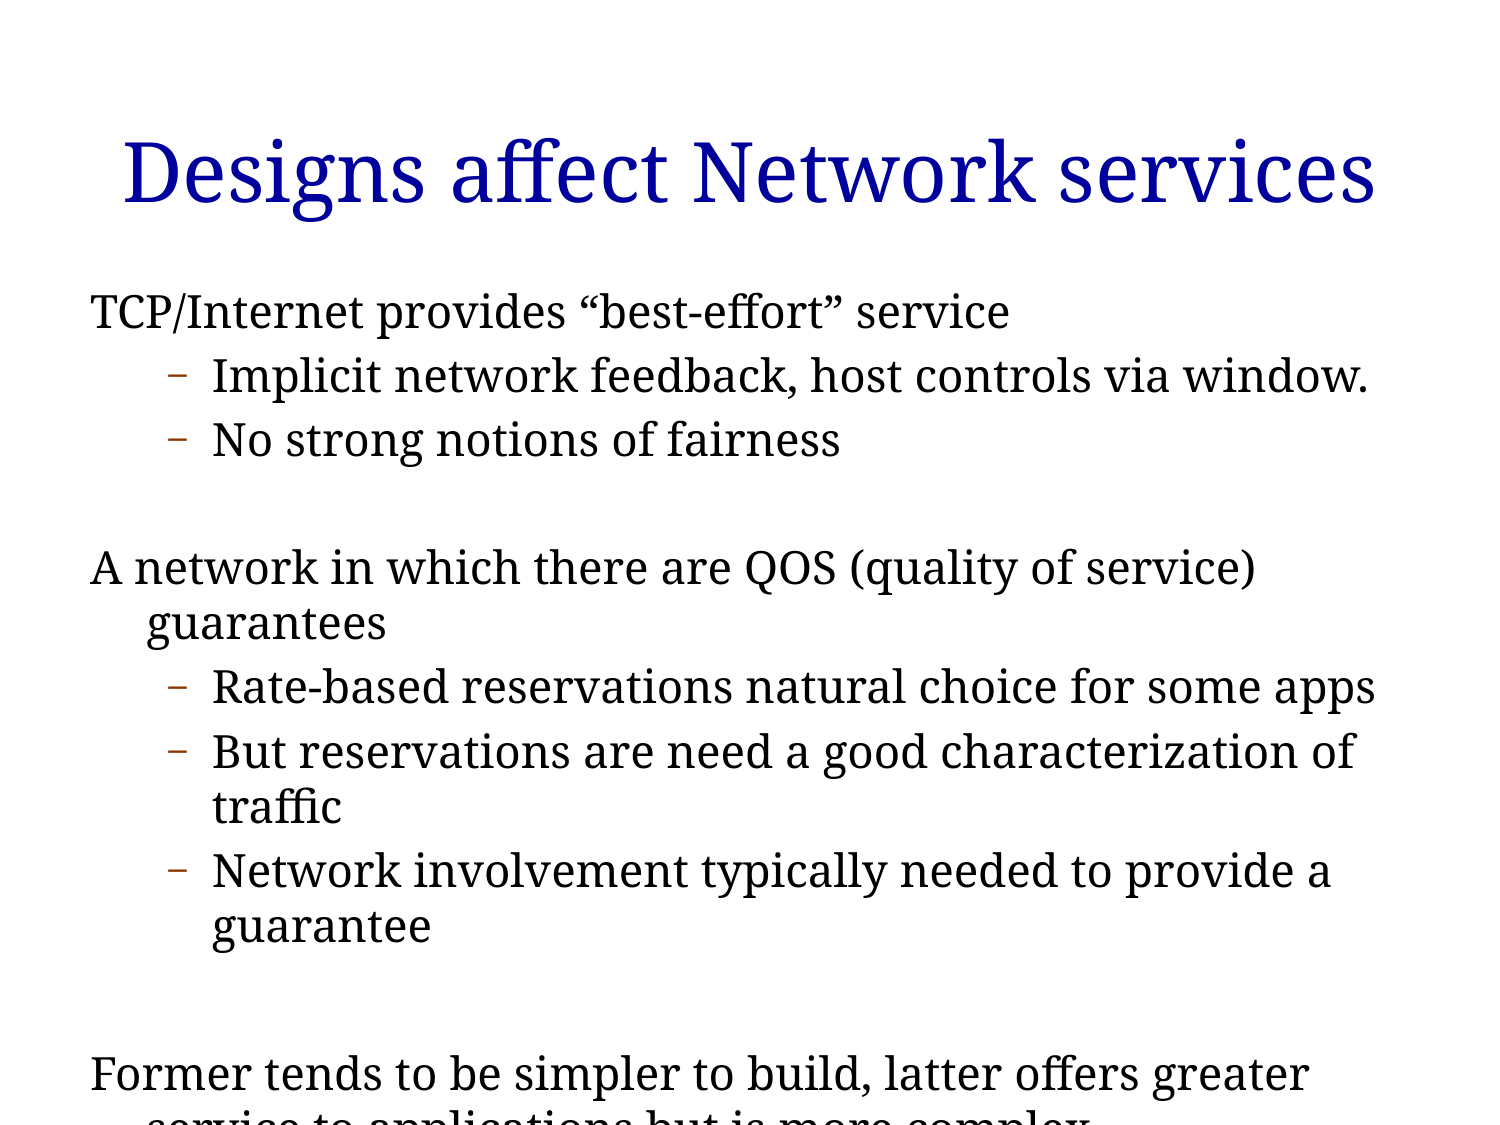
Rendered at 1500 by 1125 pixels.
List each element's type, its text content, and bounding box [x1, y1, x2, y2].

list TCP/Internet provides “best-effort” service Implicit network feedback, host controls via window. No strong notions of fairness A network in which there are QOS (quality of service) guarantees Rate-based reservations natural choice for some apps But reservations are need a good characterization of traffic Network involvement typically needed to provide a guarantee Former tends to be simpler to build, latter offers greater service to applications but is more complex. [74, 274, 1426, 1018]
title Designs affect Network services [74, 47, 1426, 191]
